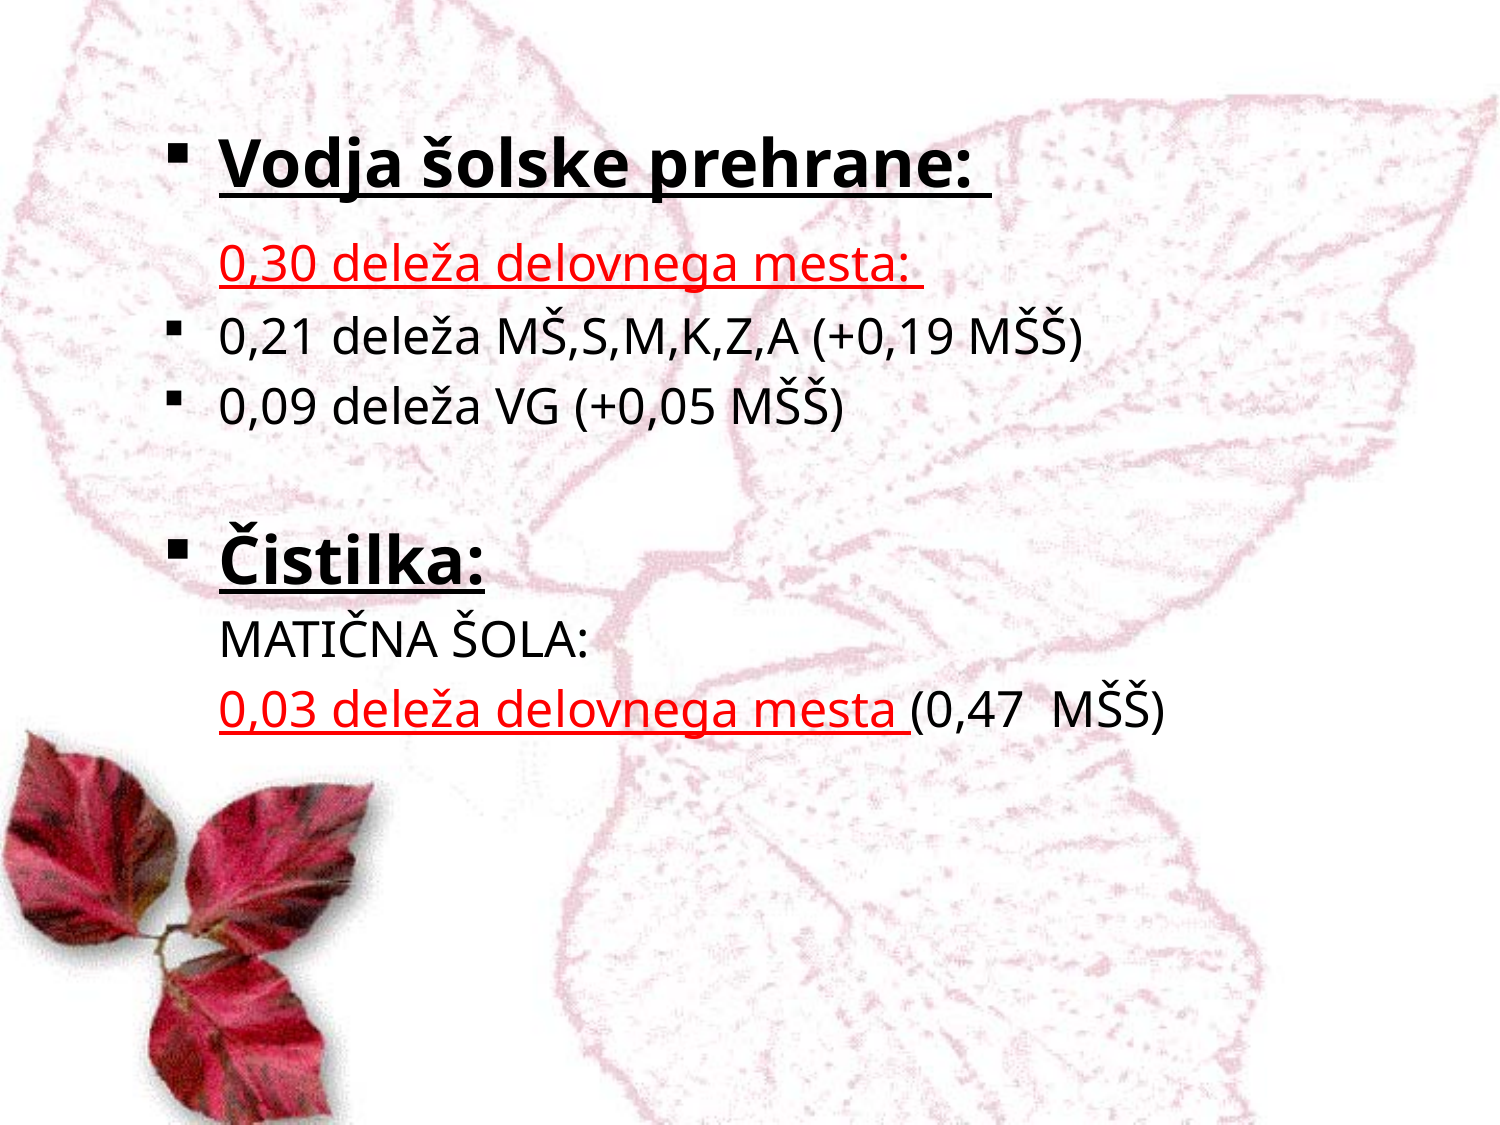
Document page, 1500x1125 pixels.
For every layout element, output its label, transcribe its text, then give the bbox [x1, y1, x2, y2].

list Vodja šolske prehrane: 0,30 deleža delovnega mesta: 0,21 deleža MŠ,S,M,K,Z,A (+0,19 MŠŠ) 0,09 deleža VG (+0,05 MŠŠ) Čistilka: MATIČNA ŠOLA: 0,03 deleža delovnega mesta (0,47 MŠŠ) [147, 113, 1288, 1001]
picture [0, 0, 1500, 1125]
